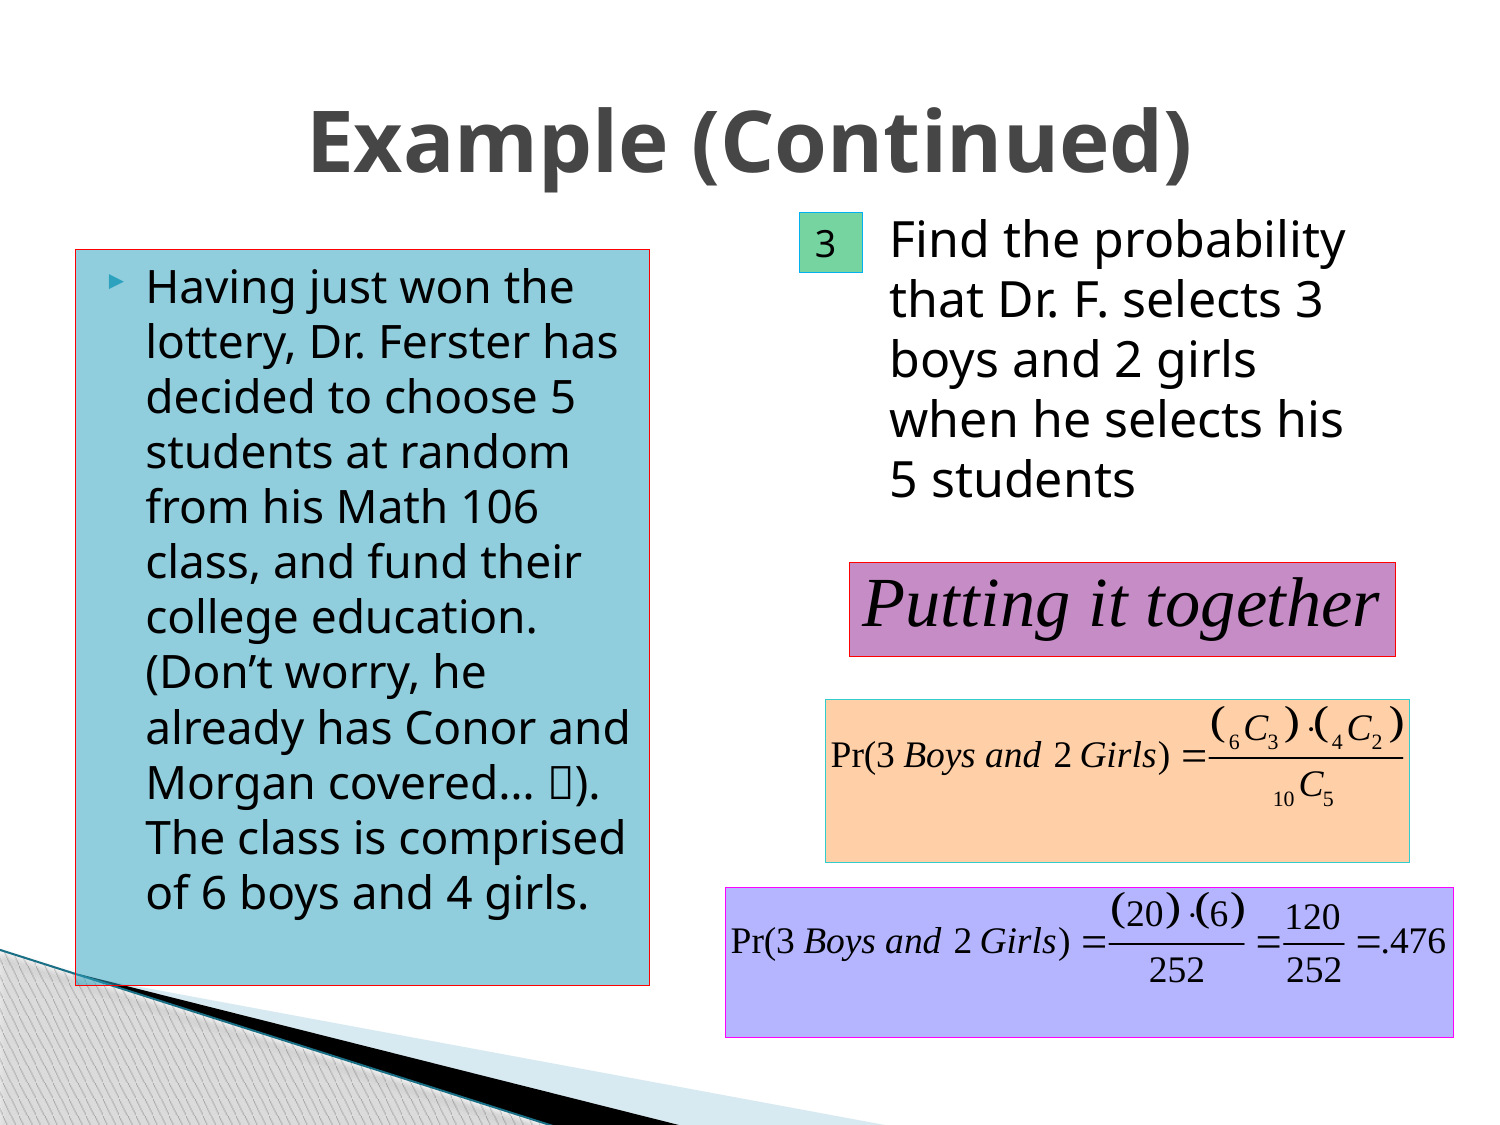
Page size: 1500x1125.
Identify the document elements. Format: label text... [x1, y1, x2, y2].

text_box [849, 562, 1396, 657]
text_box 3 [799, 212, 863, 273]
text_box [724, 887, 1454, 1038]
list Having just won the lottery, Dr. Ferster has decided to choose 5 students at random from his Math 106 class, and fund their college education. (Don’t worry, he already has Conor and Morgan covered… ). The class is comprised of 6 boys and 4 girls. [75, 249, 650, 986]
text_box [824, 699, 1410, 863]
title Example (Continued) [75, 45, 1425, 233]
text_box Find the probability that Dr. F. selects 3 boys and 2 girls when he selects his 5 students [874, 199, 1388, 515]
